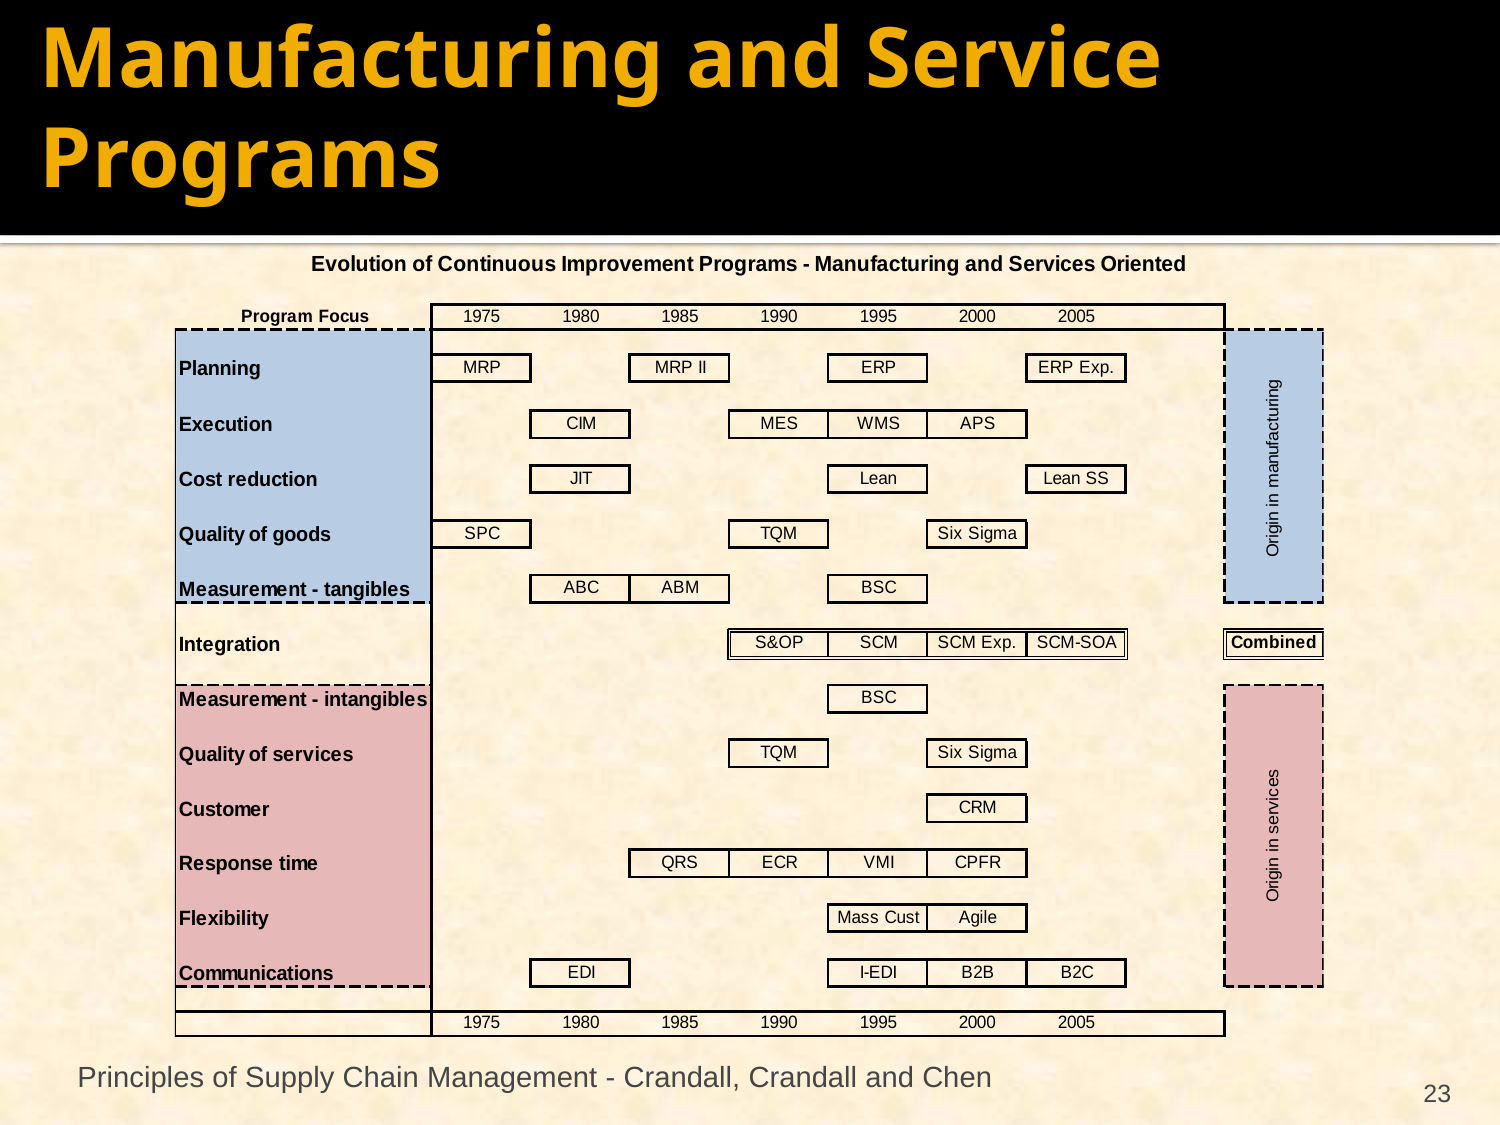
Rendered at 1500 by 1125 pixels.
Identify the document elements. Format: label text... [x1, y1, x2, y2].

picture [0, 243, 1500, 1125]
title Manufacturing and Service Programs [24, 45, 1463, 163]
slide_number 23 [1345, 1062, 1467, 1108]
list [174, 249, 1325, 1038]
footer Principles of Supply Chain Management - Crandall, Crandall and Chen [62, 1050, 1063, 1100]
